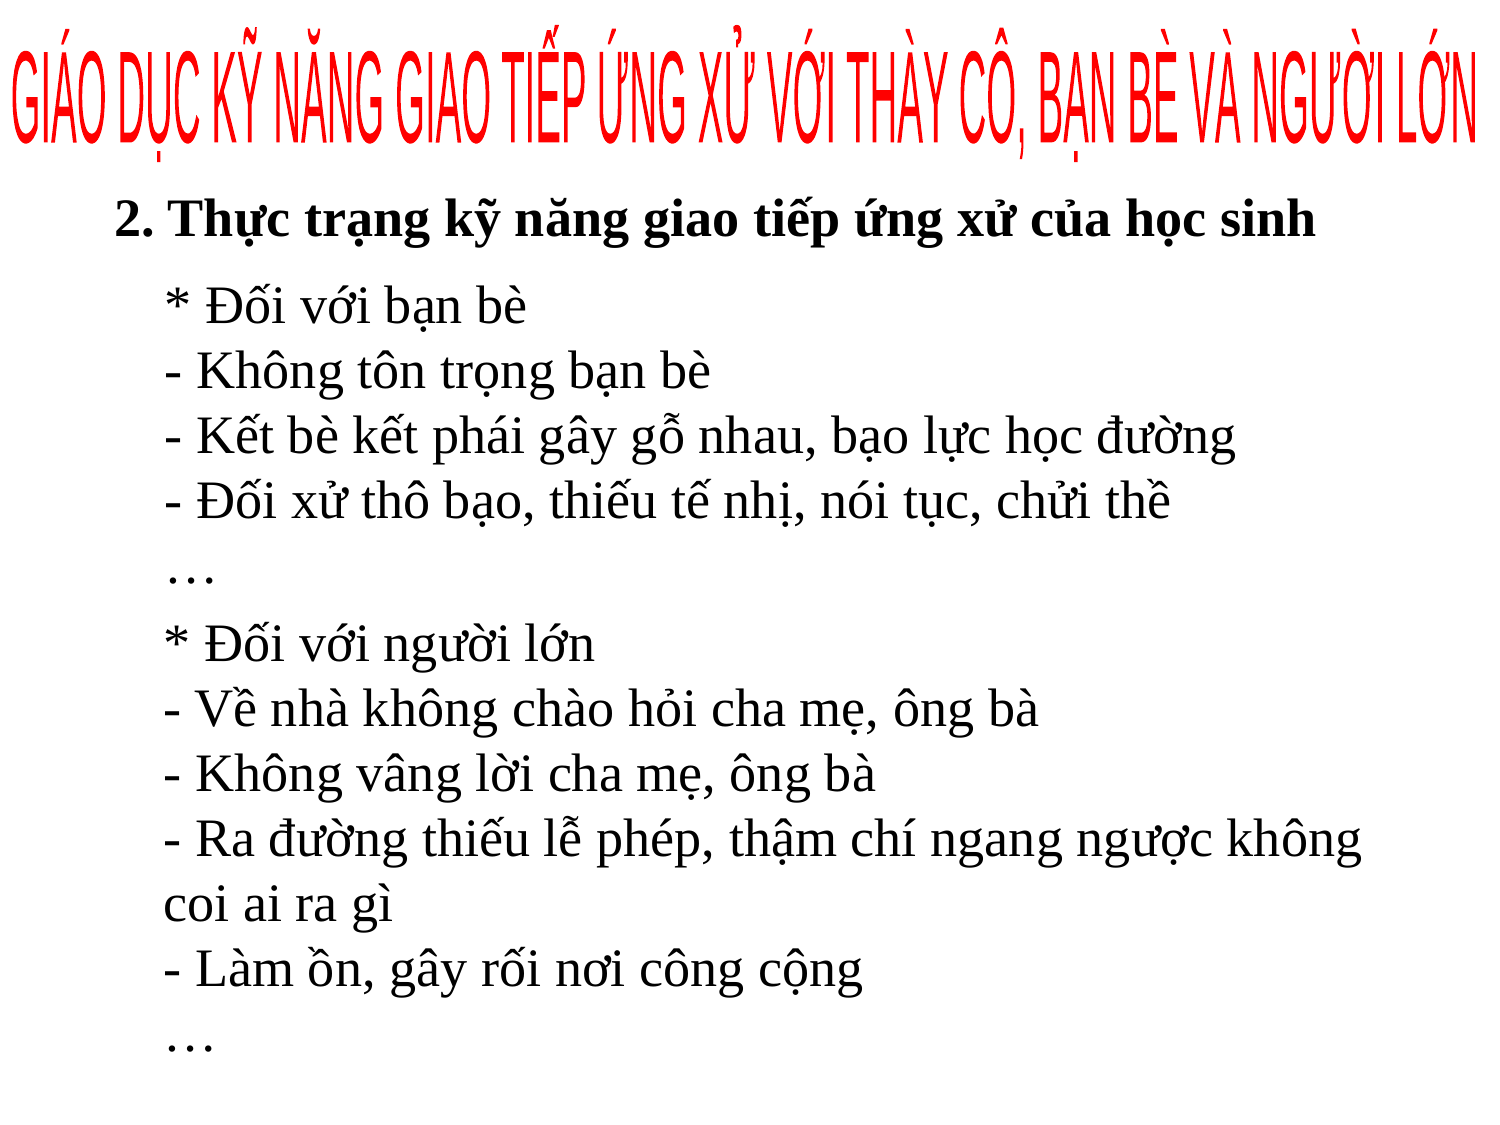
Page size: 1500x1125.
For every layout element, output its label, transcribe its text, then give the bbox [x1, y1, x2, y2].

text_box * Đối với người lớn - Về nhà không chào hỏi cha mẹ, ông bà - Không vâng lời cha mẹ, ông bà - Ra đường thiếu lễ phép, thậm chí ngang ngược không coi ai ra gì - Làm ồn, gây rối nơi công cộng … [148, 600, 1413, 1070]
text_box * Đối với bạn bè - Không tôn trọng bạn bè - Kết bè kết phái gây gỗ nhau, bạo lực học đường - Đối xử thô bạo, thiếu tế nhị, nói tục, chửi thề … [150, 262, 1375, 600]
text_box 2. Thực trạng kỹ năng giao tiếp ứng xử của học sinh [99, 174, 1388, 255]
